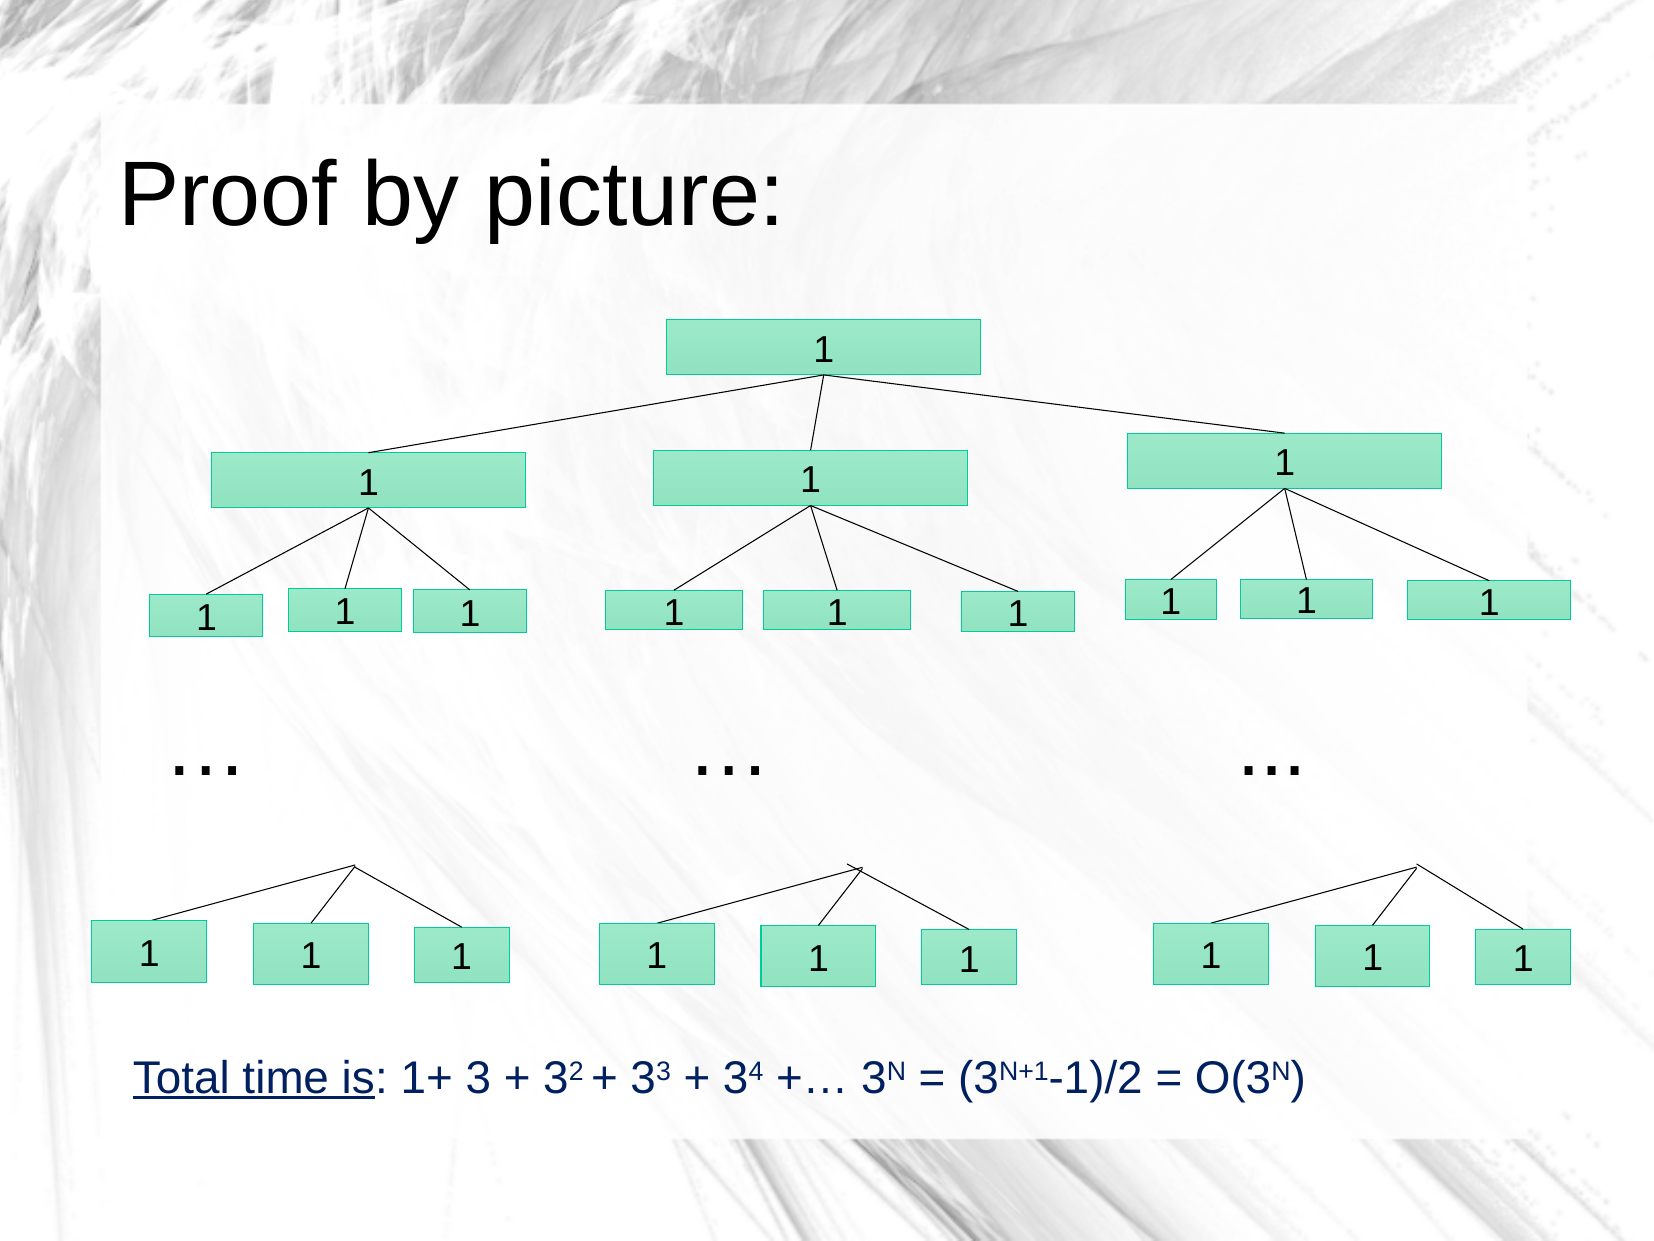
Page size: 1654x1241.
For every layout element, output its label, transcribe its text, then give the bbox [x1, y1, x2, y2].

text_box Total time is: 1+ 3 + 32 + 33 + 34 +… 3N = (3N+1-1)/2 = O(3N) [118, 319, 1571, 1109]
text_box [1153, 863, 1571, 987]
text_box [211, 374, 1442, 488]
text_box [599, 863, 1017, 987]
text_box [149, 488, 1571, 637]
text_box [91, 864, 510, 985]
title Proof by picture: [118, 112, 1504, 278]
picture [0, 0, 1654, 1241]
